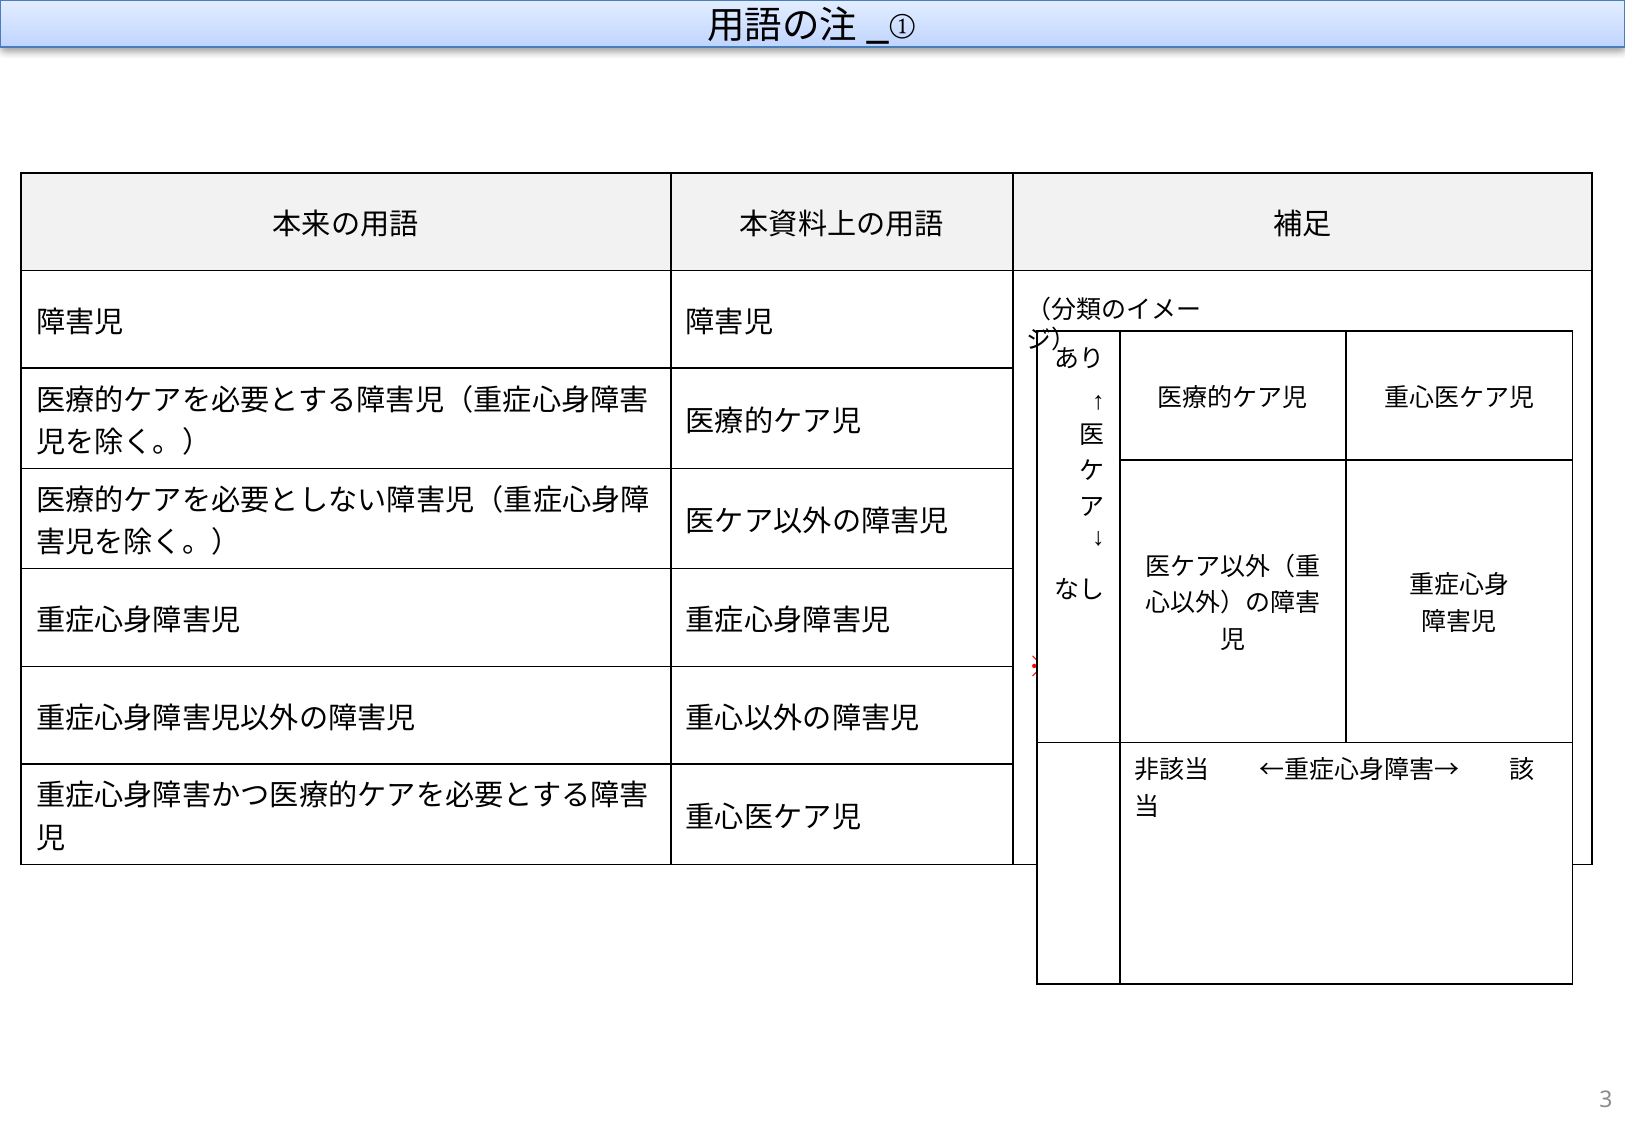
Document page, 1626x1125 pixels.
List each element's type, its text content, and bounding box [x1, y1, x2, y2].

text_box （分類のイメージ） [1012, 286, 1249, 362]
table_cell 重心医ケア児 [672, 765, 1012, 864]
table_cell 医ケア以外の障害児 [672, 469, 1012, 568]
text_box 用語の注_① [0, 0, 1625, 48]
table_cell 重症心身 障害児 [1347, 461, 1572, 742]
table_header 本資料上の用語 [672, 174, 1012, 270]
table_cell 医ケア以外（重心以外）の障害児 [1121, 461, 1345, 742]
table_cell 障害児 [672, 271, 1012, 367]
table_cell 医療的ケアを必要としない障害児（重症心身障害児を除く。） [22, 469, 670, 568]
table_cell 非該当 ←重症心身障害→ 該当 [1121, 743, 1572, 983]
slide_number 2 [1248, 1070, 1625, 1125]
table_header 本来の用語 [22, 174, 670, 270]
table_cell 重症心身障害児以外の障害児 [22, 667, 670, 763]
table_header 重心医ケア児 [1347, 332, 1572, 459]
table_cell 重心以外の障害児 [672, 667, 1012, 763]
table_cell 重症心身障害児 [672, 569, 1012, 666]
table_header あり ↑ 医 ケ ア ↓ なし [1038, 362, 1119, 742]
table_cell ※ 特に、本資料では「医療的ケア児」と標記している箇所については、「重心医ケア児」を含まないこととしている点に注意されたい。 [1014, 271, 1591, 864]
table_cell 重症心身障害児 [22, 569, 670, 666]
table_header 補足 [1014, 174, 1591, 270]
table_cell [1038, 743, 1119, 983]
table_cell 医療的ケアを必要とする障害児（重症心身障害児を除く。） [22, 369, 670, 468]
table_cell 医療的ケア児 [672, 369, 1012, 468]
table_cell 重症心身障害かつ医療的ケアを必要とする障害児 [22, 765, 670, 864]
table_cell 障害児 [22, 271, 670, 367]
table_header 医療的ケア児 [1121, 332, 1345, 459]
